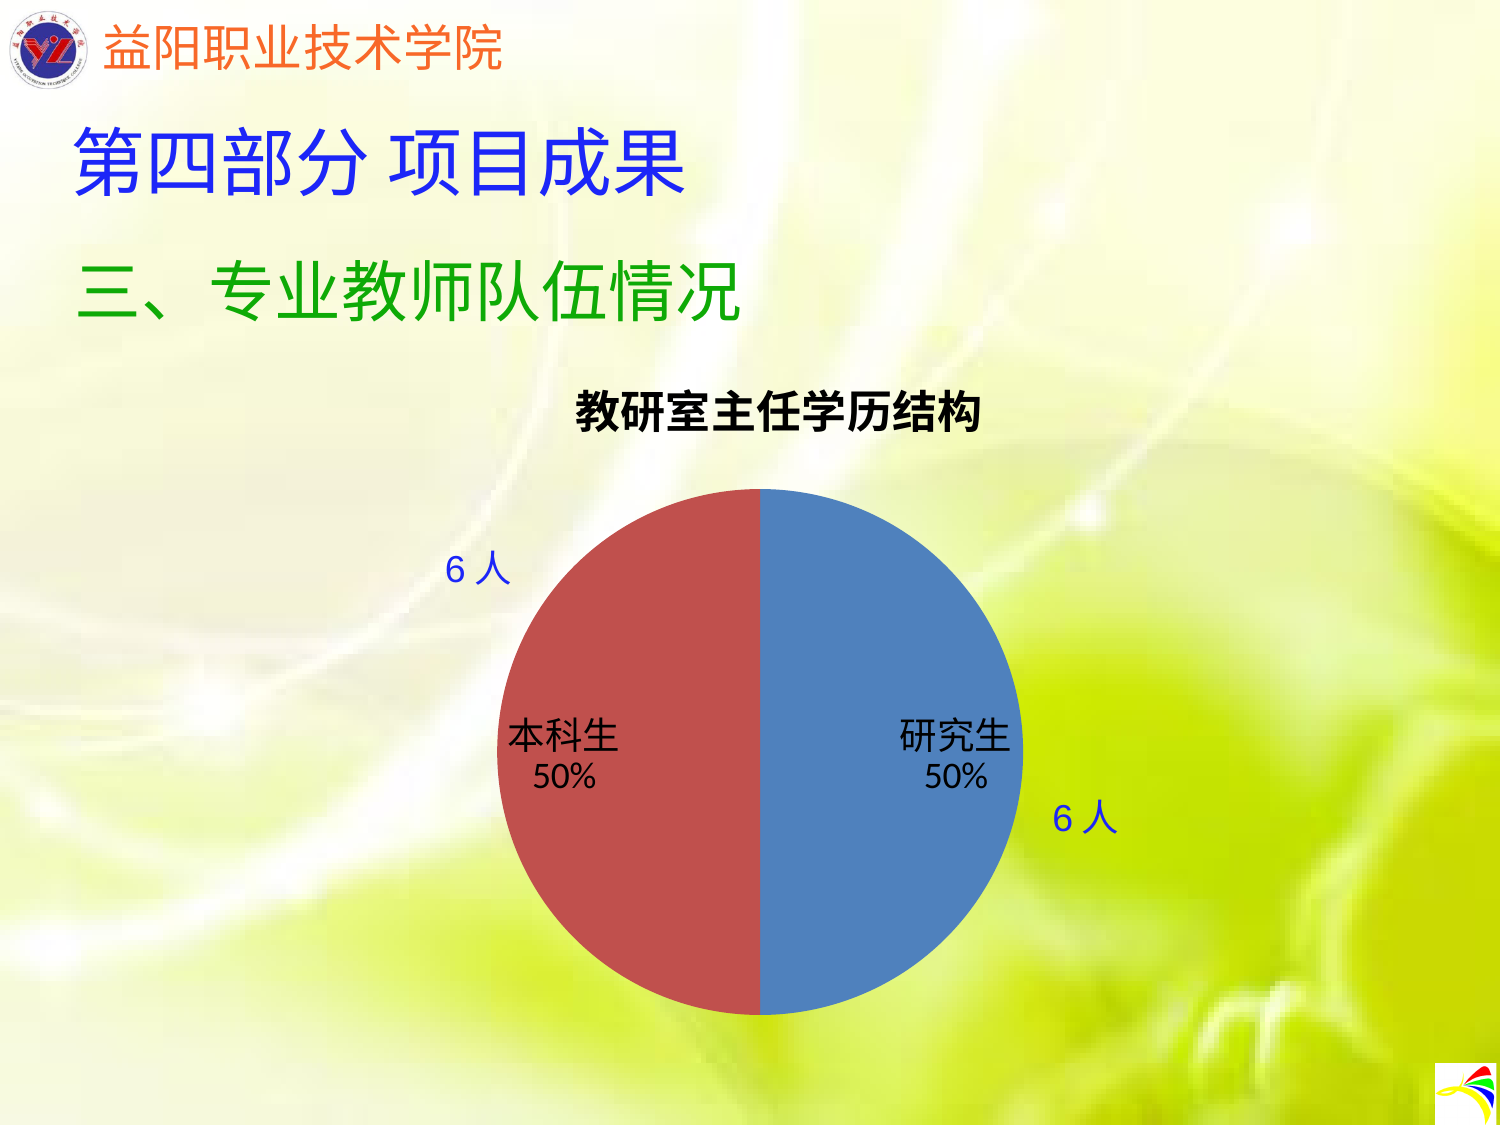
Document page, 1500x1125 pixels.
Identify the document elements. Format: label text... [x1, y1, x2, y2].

text_box 三、专业教师队伍情况 [59, 242, 758, 337]
picture [0, 0, 1500, 1125]
chart [248, 361, 1273, 1029]
text_box 第四部分 项目成果 [13, 113, 744, 208]
